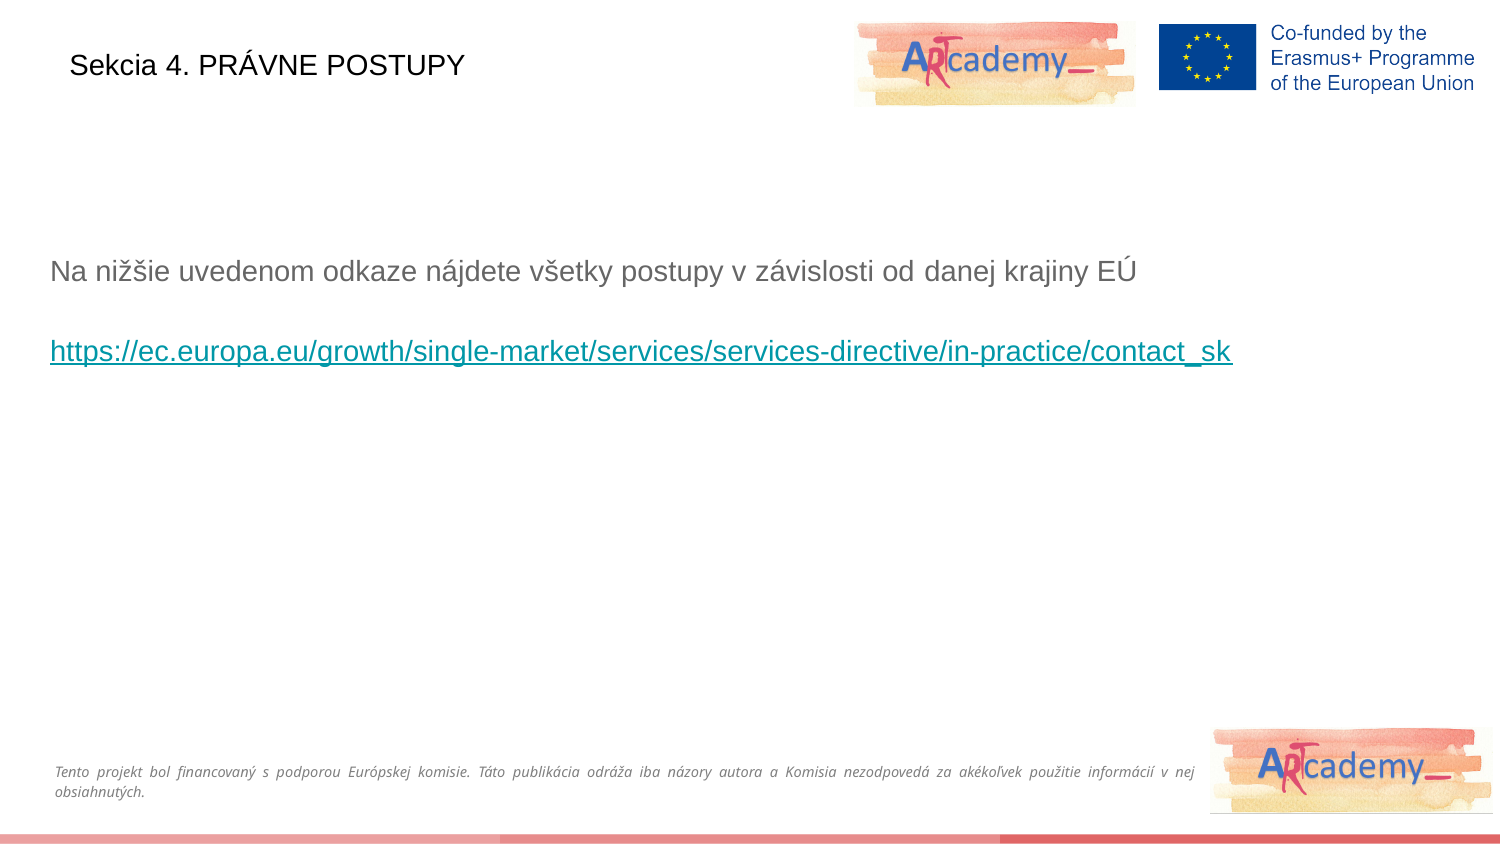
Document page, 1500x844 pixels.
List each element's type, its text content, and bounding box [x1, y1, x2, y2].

list Na nižšie uvedenom odkaze nájdete všetky postupy v závislosti od danej krajiny EÚ https://ec.europa.eu/growth/single-market/services/services-directive/in-practice/contact_sk [16, 197, 1474, 707]
picture [1210, 709, 1493, 844]
picture [1158, 24, 1474, 94]
text_box Sekcia 4. PRÁVNE POSTUPY [54, 39, 716, 89]
text_box Tento projekt bol financovaný s podporou Európskej komisie. Táto publikácia odráža iba názory autora a Komisia nezodpovedá za akékoľvek použitie informácií v nej obsiahnutých. [39, 754, 1205, 799]
picture [854, 2, 1137, 138]
